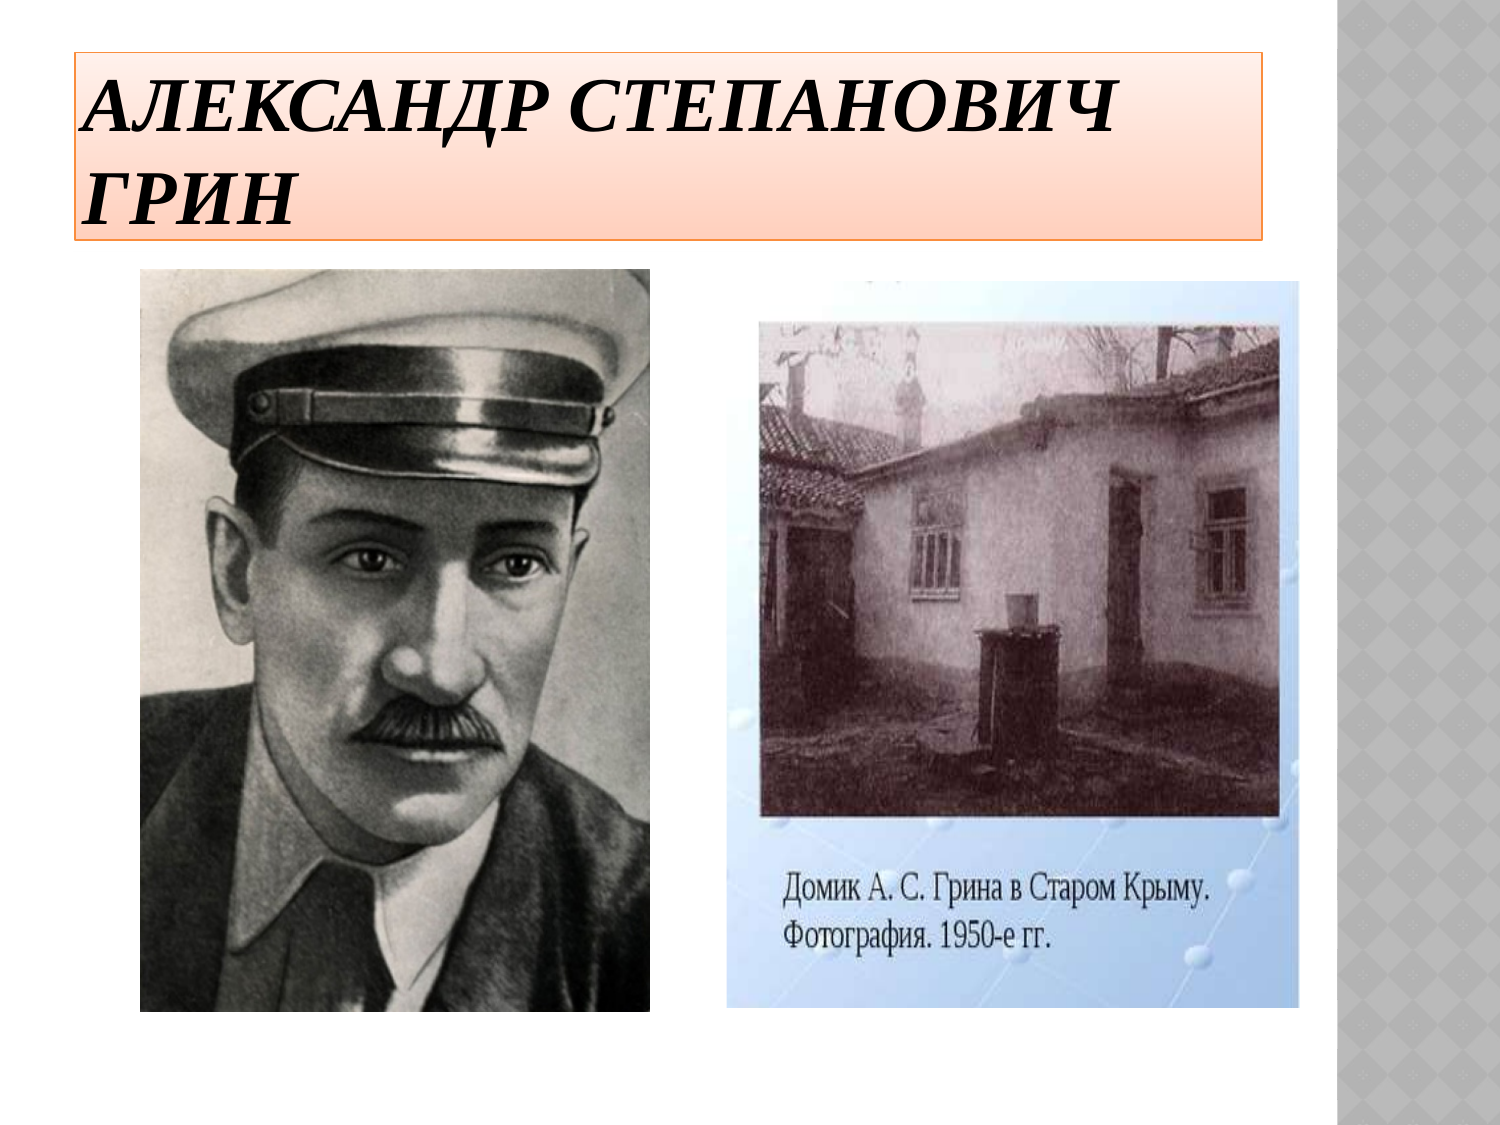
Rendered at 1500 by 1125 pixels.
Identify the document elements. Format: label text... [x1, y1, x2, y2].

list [140, 269, 651, 1013]
picture [726, 280, 1301, 1009]
title Александр Степанович Грин [74, 52, 1263, 241]
